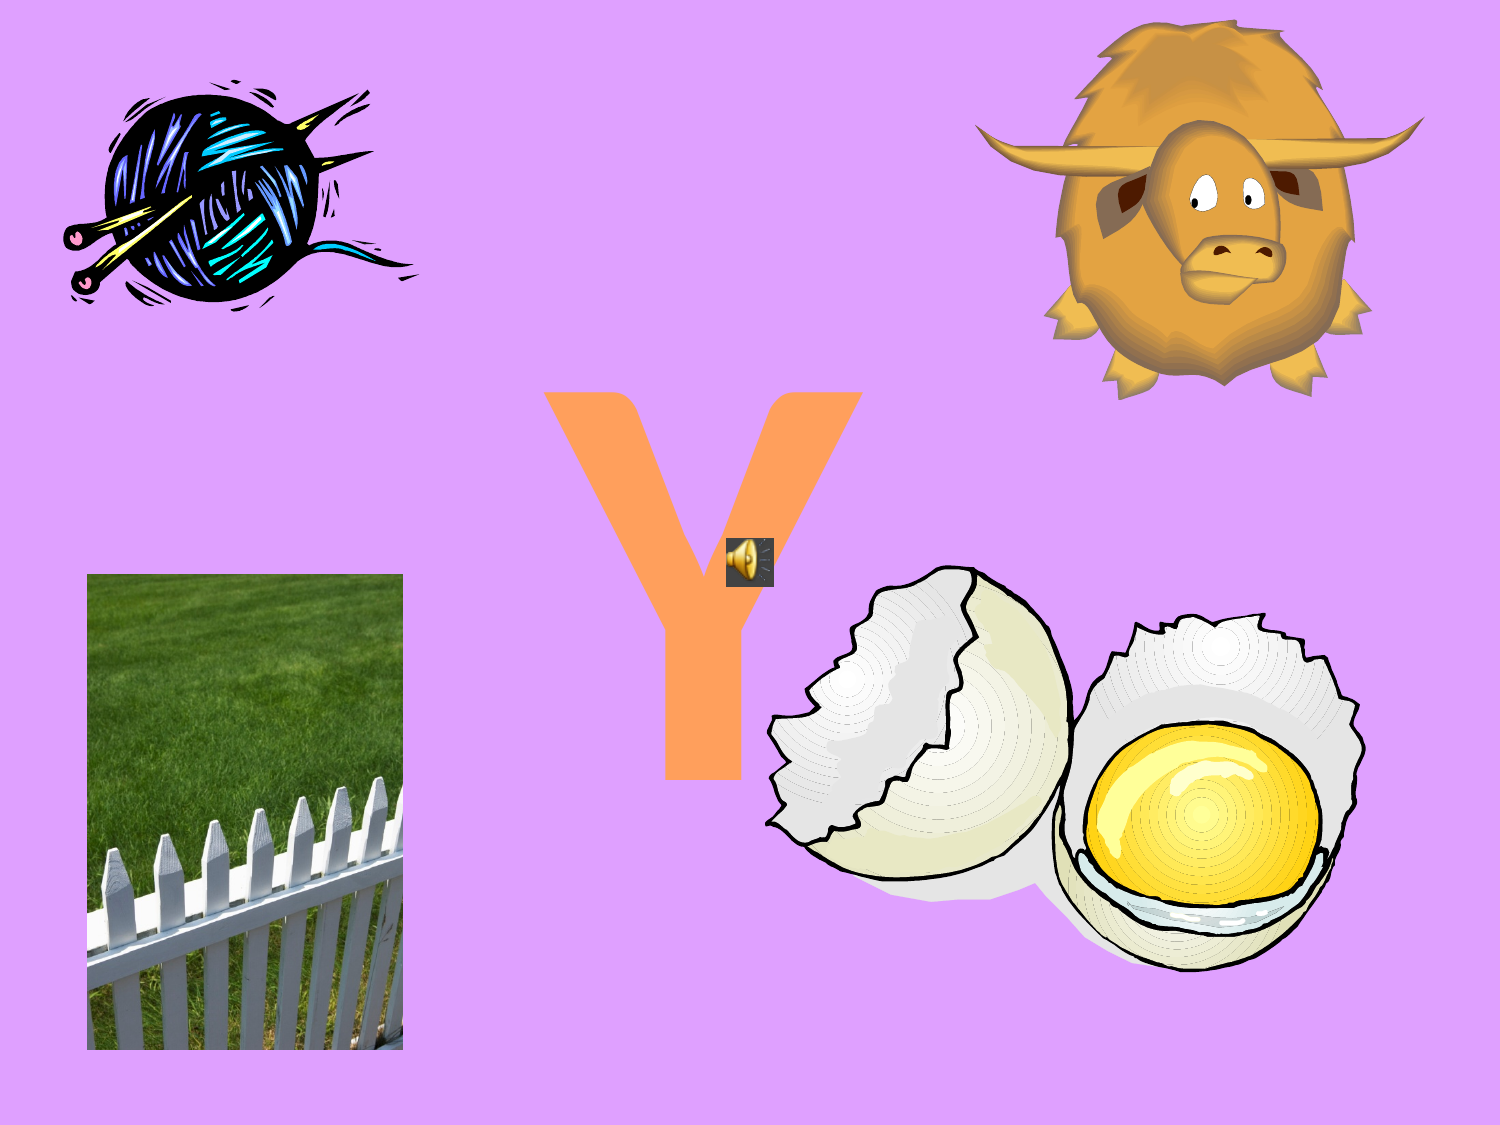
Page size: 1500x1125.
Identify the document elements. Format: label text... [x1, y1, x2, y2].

picture [62, 74, 425, 317]
text_box Y [533, 174, 875, 908]
picture [724, 537, 1371, 973]
picture [87, 574, 404, 1051]
picture [974, 0, 1434, 400]
